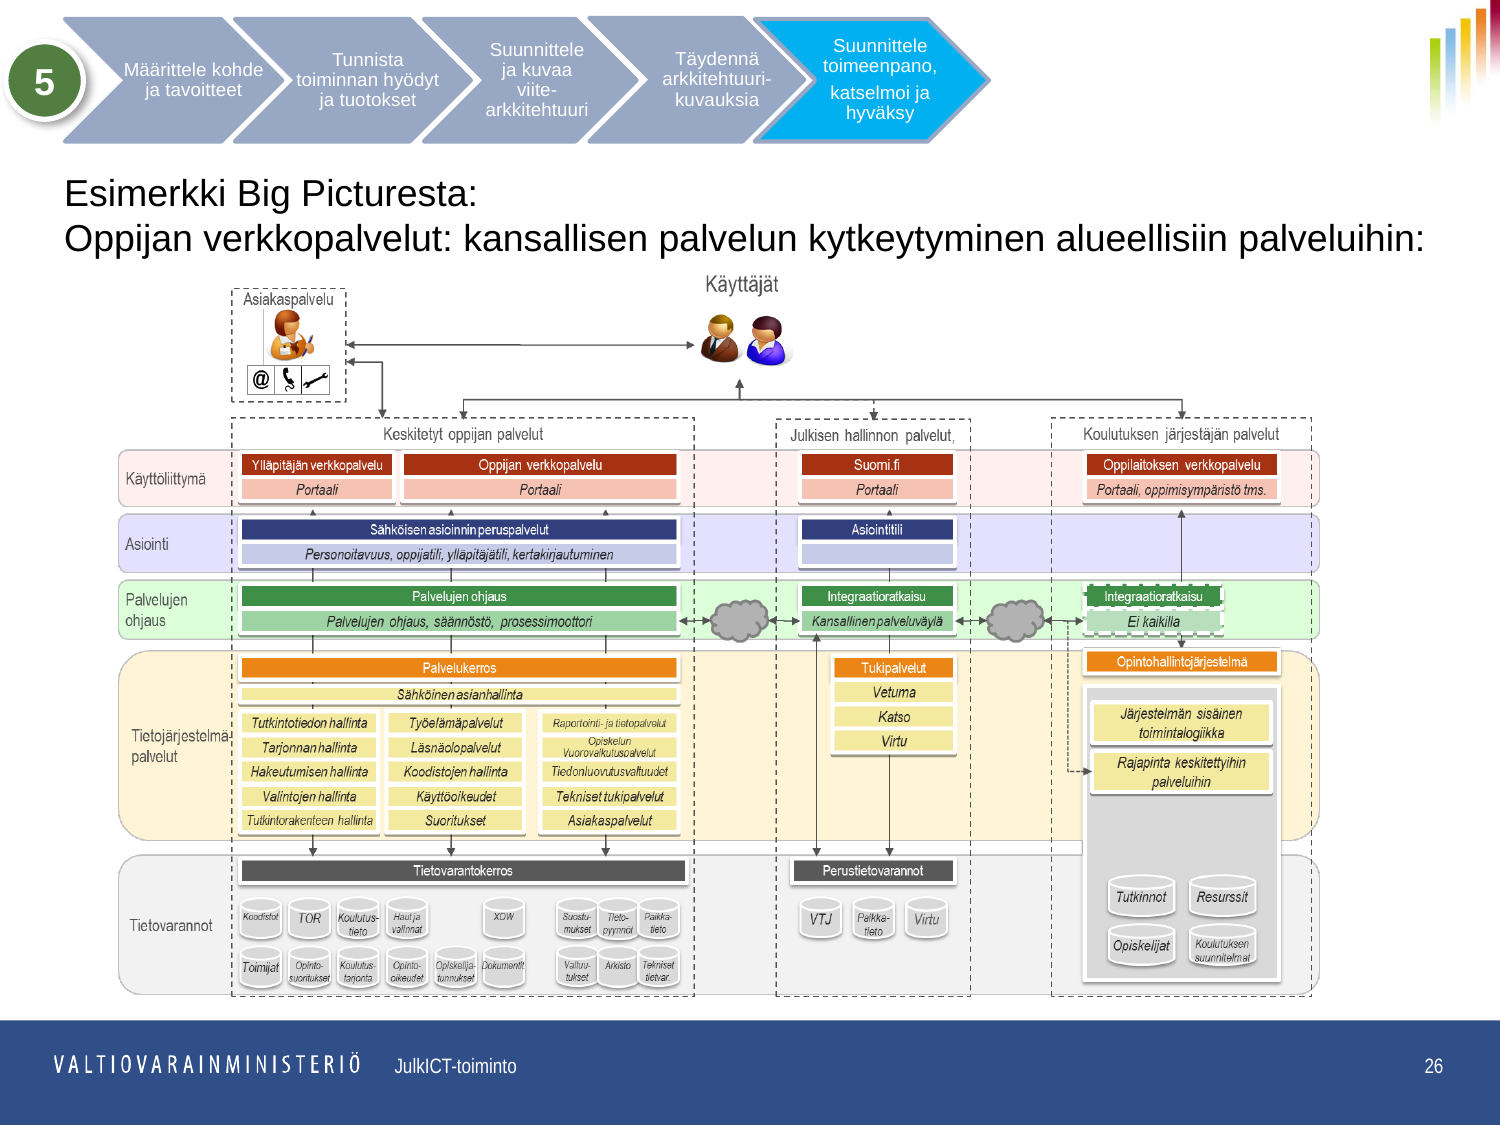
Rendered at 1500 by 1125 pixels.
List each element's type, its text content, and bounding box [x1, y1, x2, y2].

picture [1430, 0, 1500, 143]
text_box Esimerkki Big Picturesta: Oppijan verkkopalvelut: kansallisen palvelun kytkeytyminen alueellisiin palveluihin: [49, 161, 1441, 267]
picture [114, 262, 1321, 997]
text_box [291, 0, 415, 199]
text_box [468, 0, 592, 187]
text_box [634, 0, 759, 188]
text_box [112, 0, 235, 190]
slide_number 26 [1379, 1045, 1459, 1081]
text_box 5 [5, 41, 84, 120]
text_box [810, 0, 934, 198]
